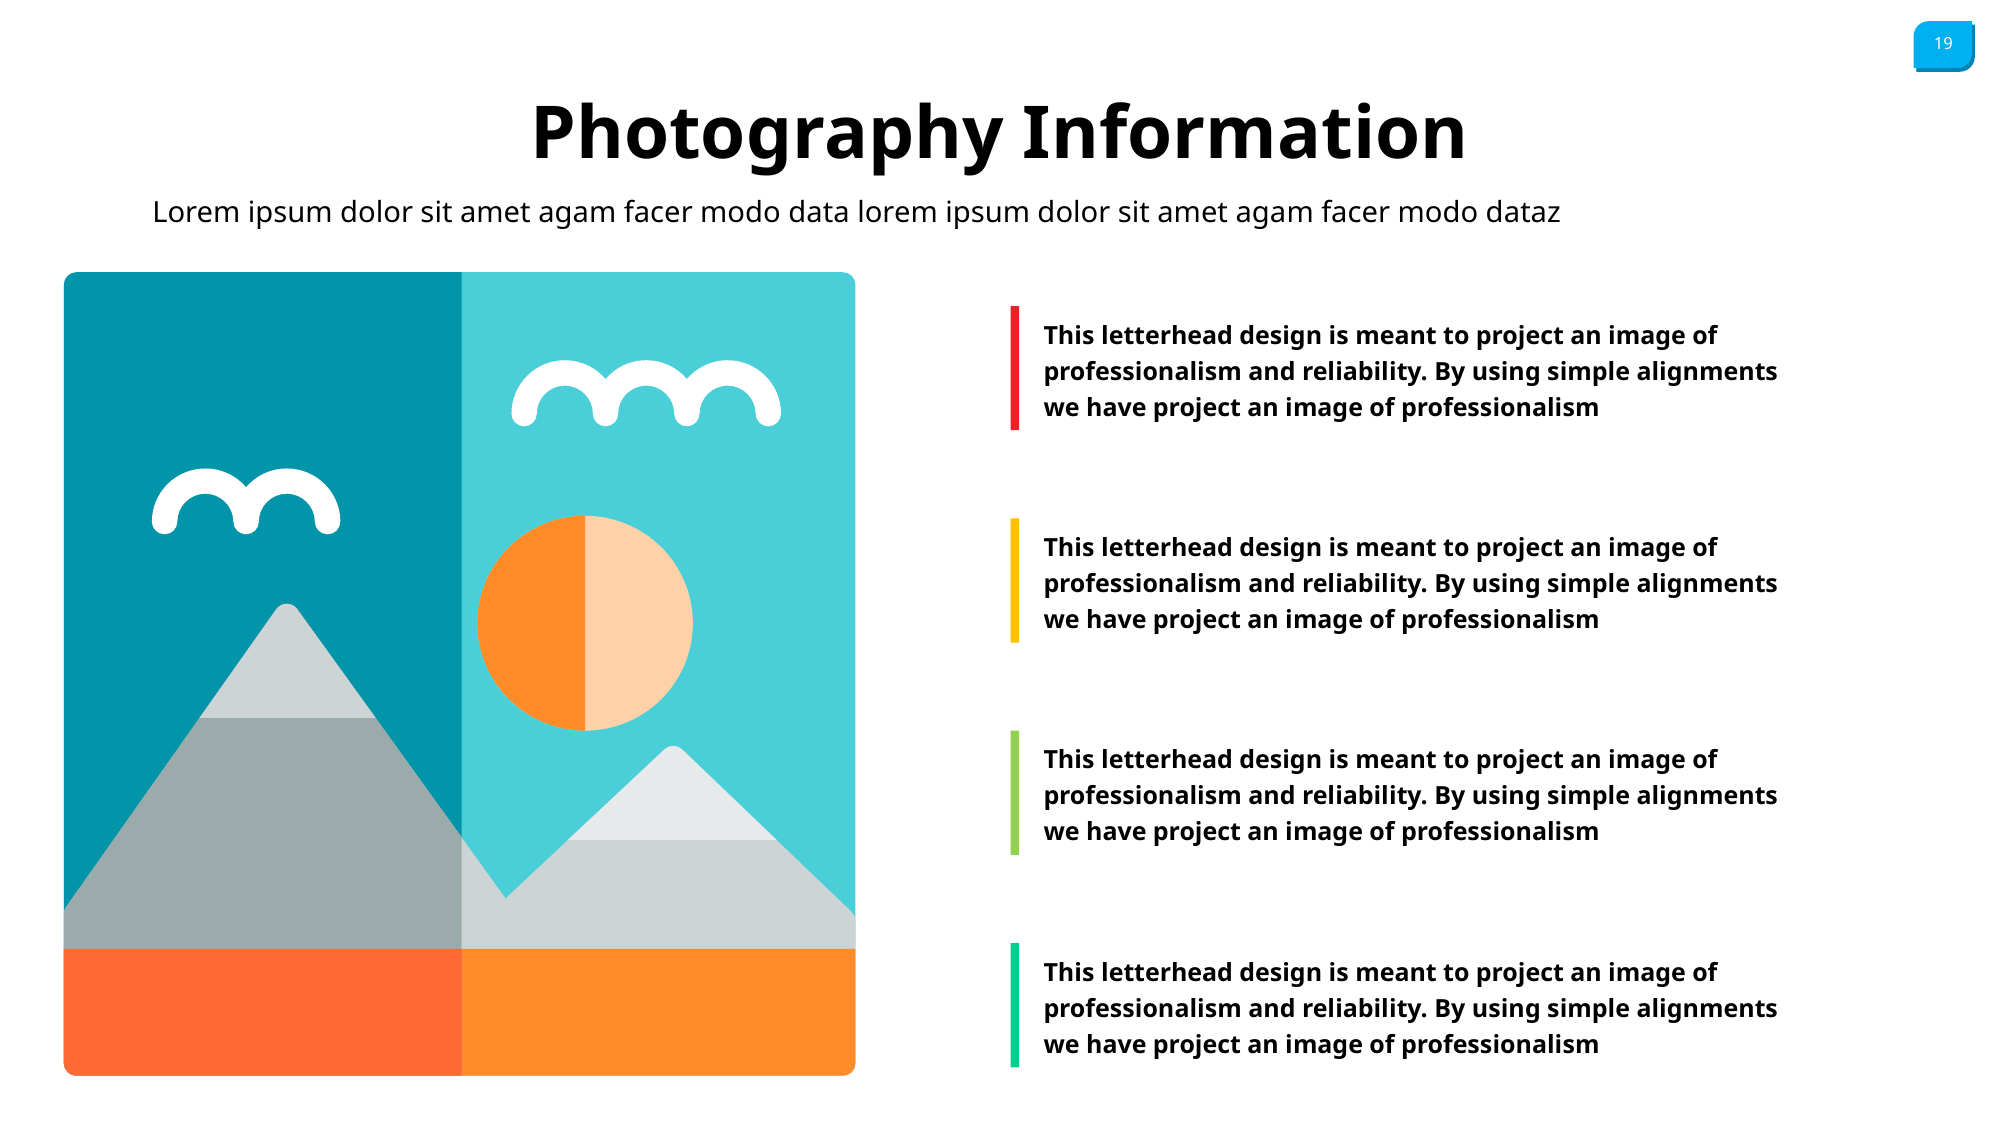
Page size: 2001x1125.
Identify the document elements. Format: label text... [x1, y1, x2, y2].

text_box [1010, 943, 1805, 1068]
subtitle Lorem ipsum dolor sit amet agam facer modo data lorem ipsum dolor sit amet agam facer modo dataz [137, 186, 1863, 227]
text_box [1010, 305, 1805, 431]
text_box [1010, 518, 1805, 643]
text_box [1010, 730, 1805, 855]
title Photography Information [137, 78, 1863, 186]
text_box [63, 272, 856, 1076]
